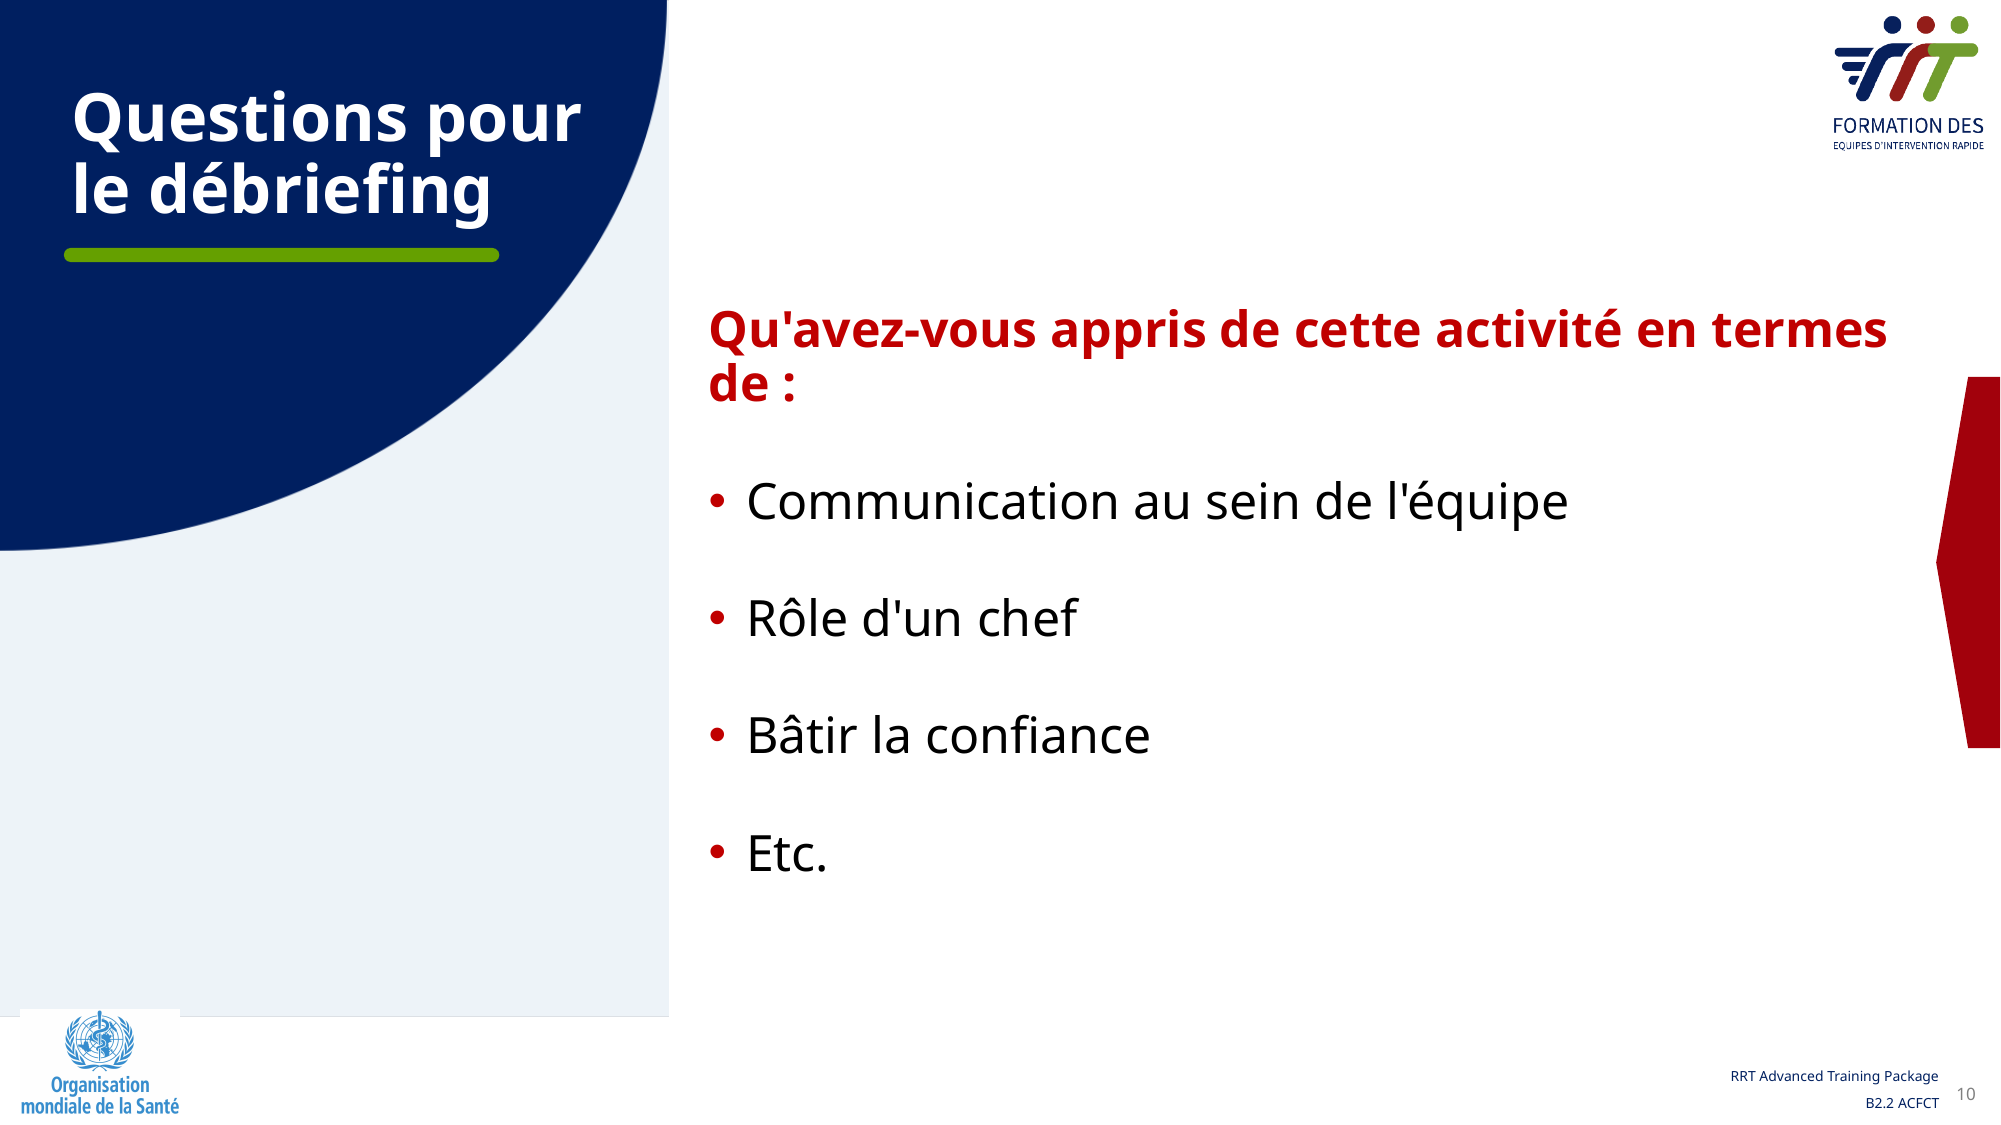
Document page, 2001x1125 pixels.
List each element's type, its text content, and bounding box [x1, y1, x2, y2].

picture [0, 0, 669, 1115]
title Questions pour le débriefing [63, 76, 600, 236]
picture [1833, 15, 1984, 151]
list Qu'avez-vous appris de cette activité en termes de : Communication au sein de l'équipe Rôle d'un chef Bâtir la confiance Etc. [700, 137, 1937, 1049]
